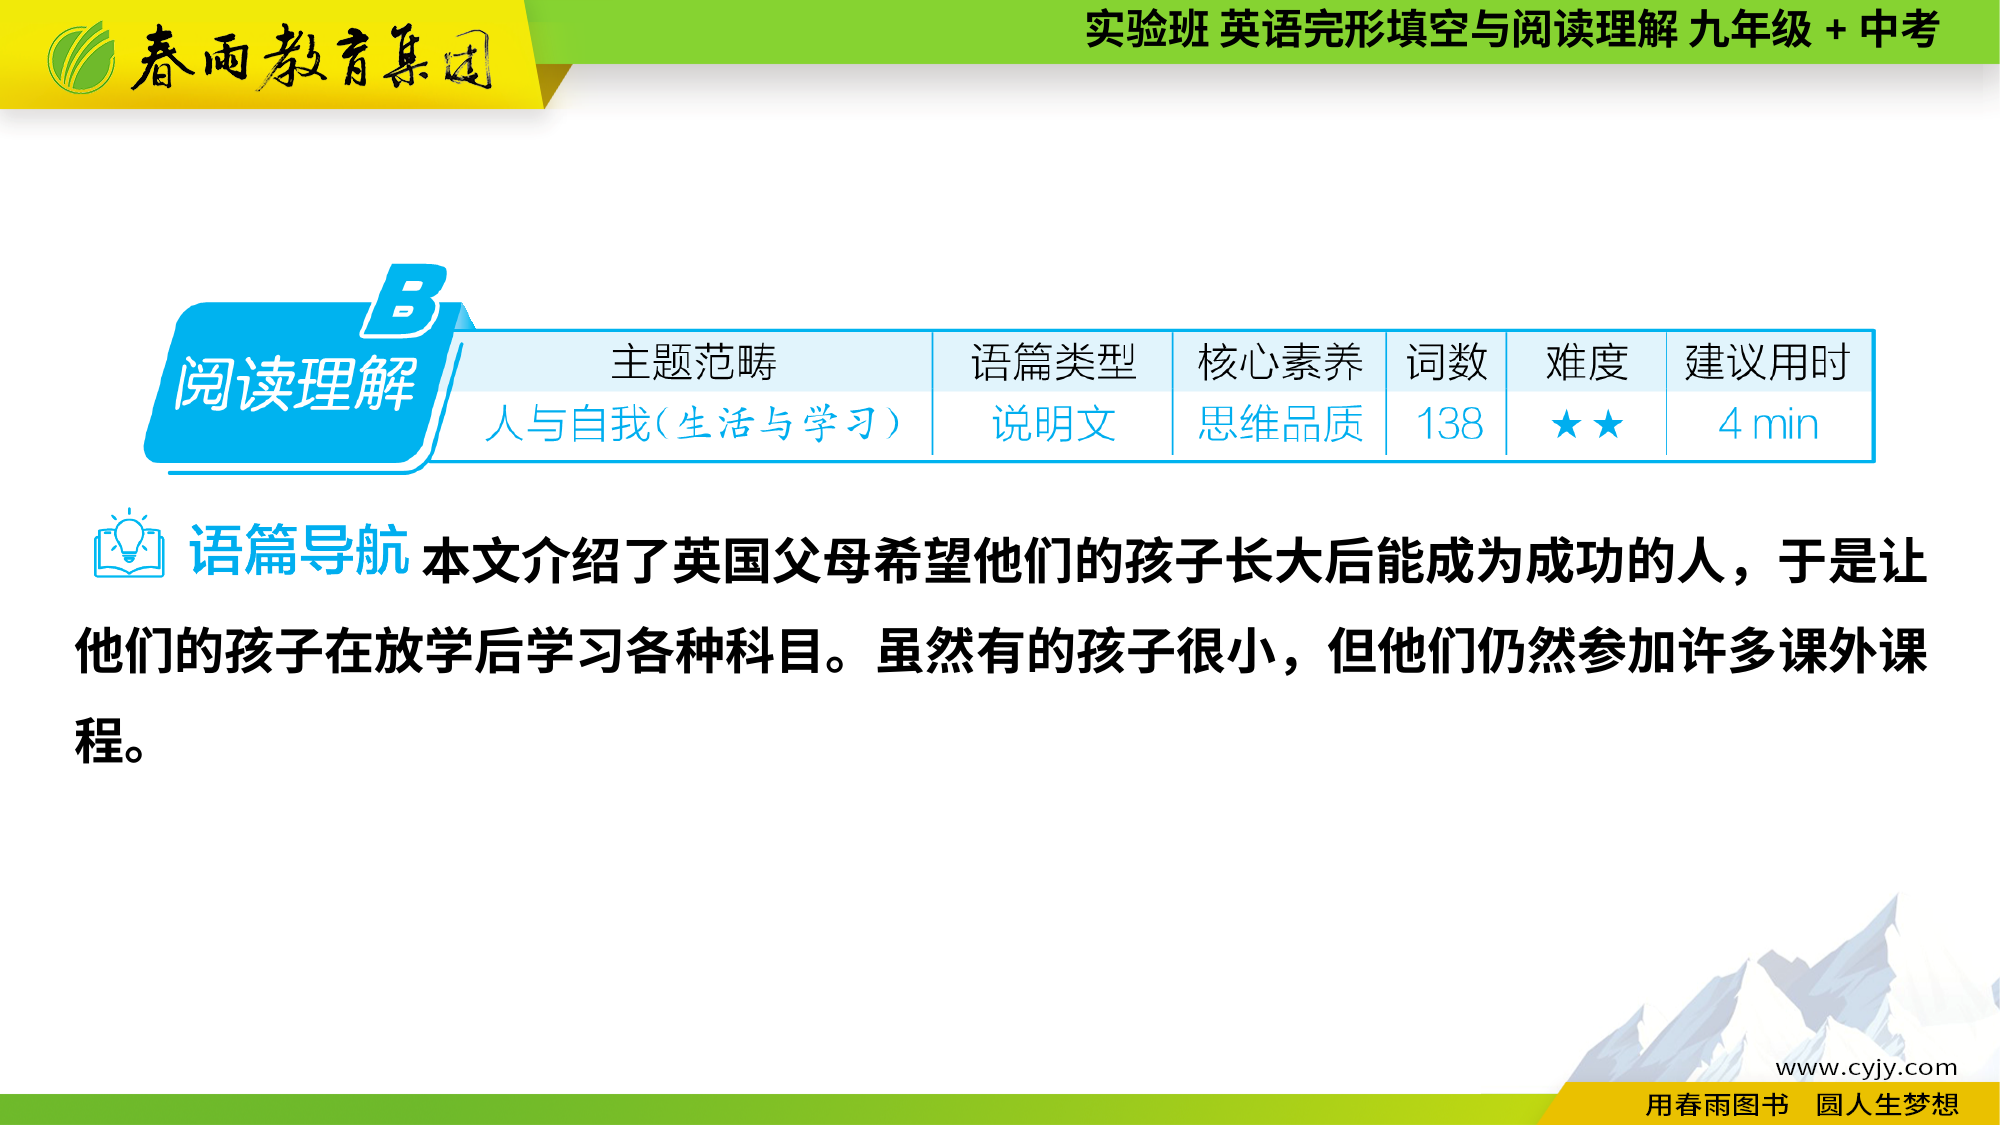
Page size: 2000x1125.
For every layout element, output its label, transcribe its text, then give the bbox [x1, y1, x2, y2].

list 本文介绍了英国父母希望他们的孩子长大后能成为成功的人，于是让他们的孩子在放学后学习各种科目。虽然有的孩子很小，但他们仍然参加许多课外课程。 [59, 492, 1944, 780]
picture [0, 0, 2000, 1125]
